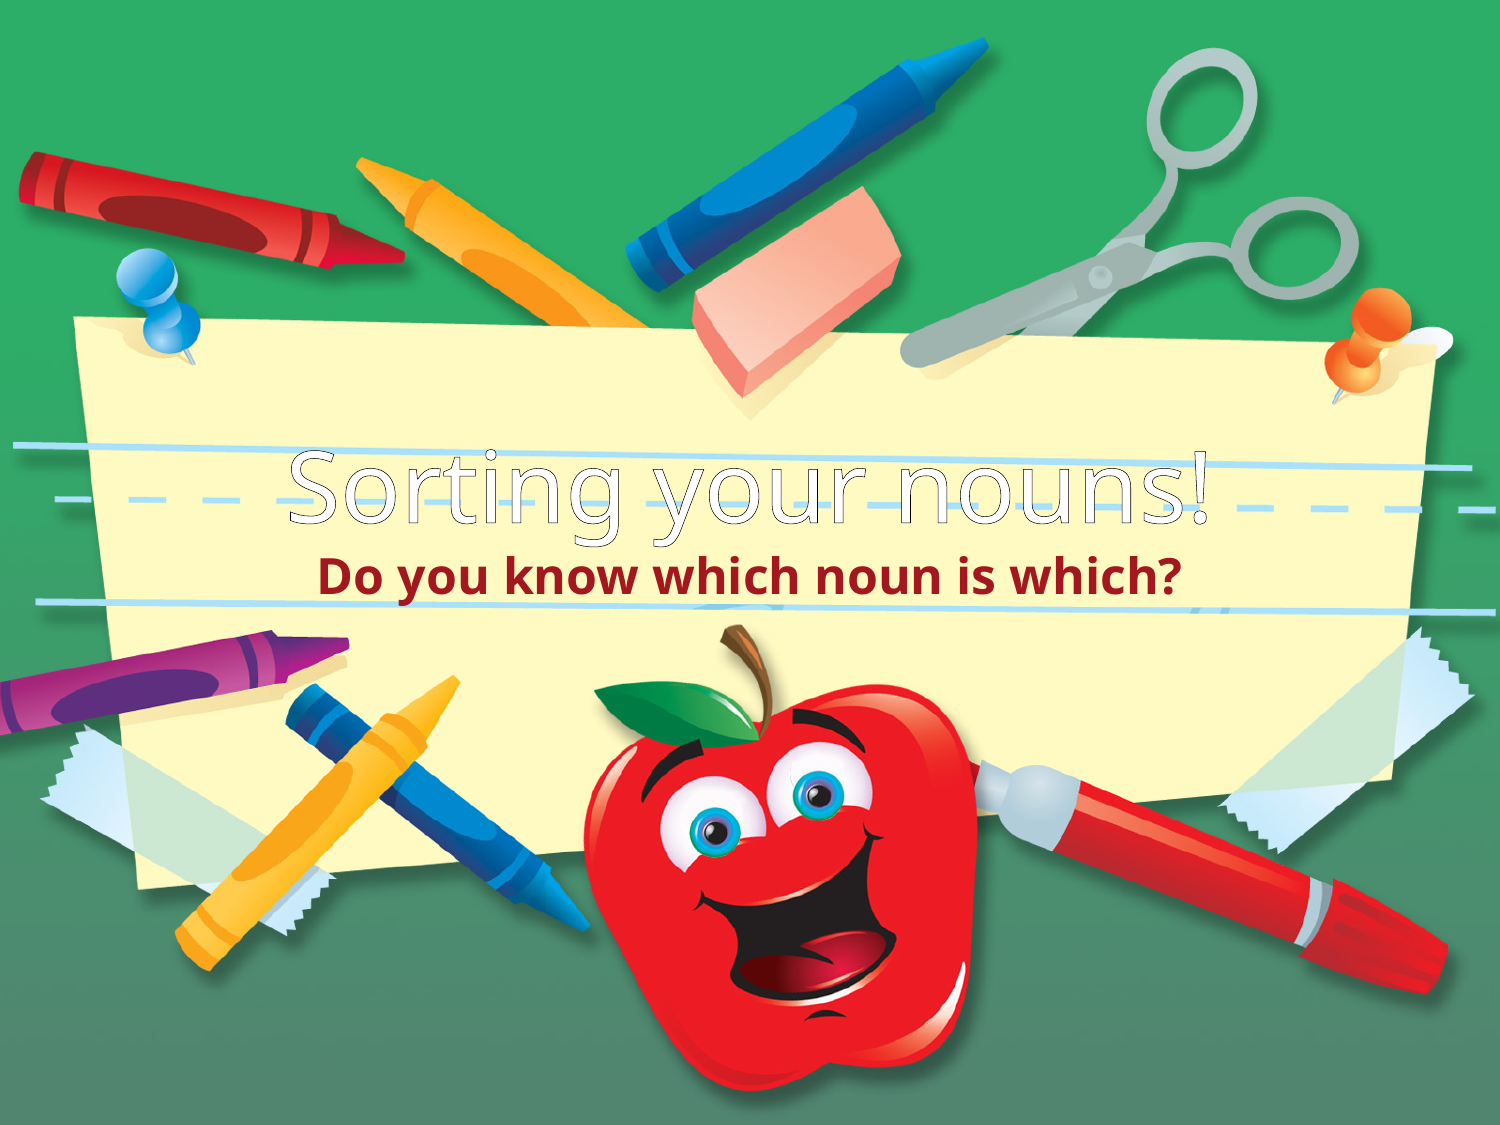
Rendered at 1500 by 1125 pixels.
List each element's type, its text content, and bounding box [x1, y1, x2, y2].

title Sorting your nouns! [0, 437, 1500, 529]
picture [0, 600, 1500, 1125]
picture [0, 0, 1500, 437]
picture [0, 529, 1500, 537]
subtitle Do you know which noun is which? [0, 537, 1500, 600]
